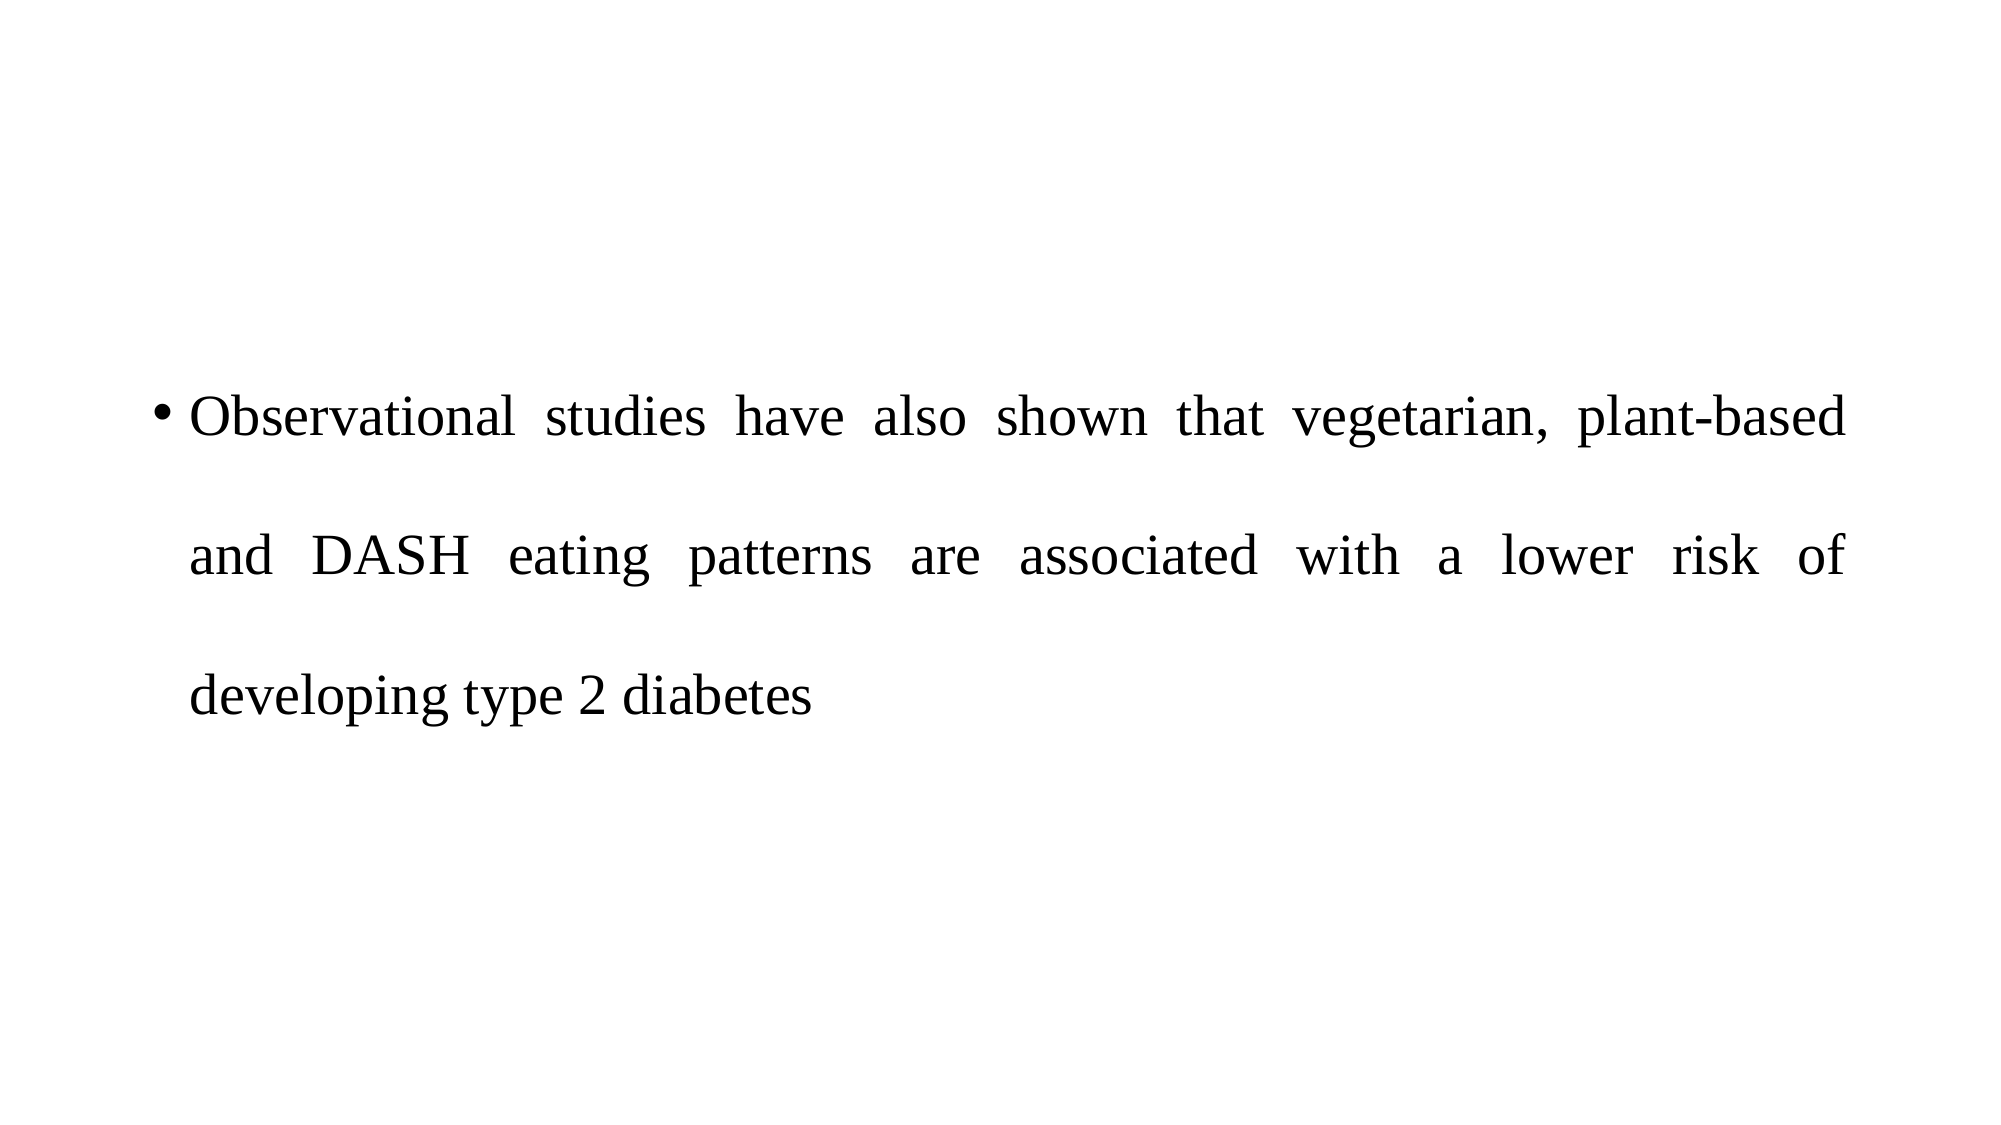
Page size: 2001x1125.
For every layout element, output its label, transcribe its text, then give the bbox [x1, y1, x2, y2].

list Observational studies have also shown that vegetarian, plant-based and DASH eating patterns are associated with a lower risk of developing type 2 diabetes [137, 299, 1863, 1014]
